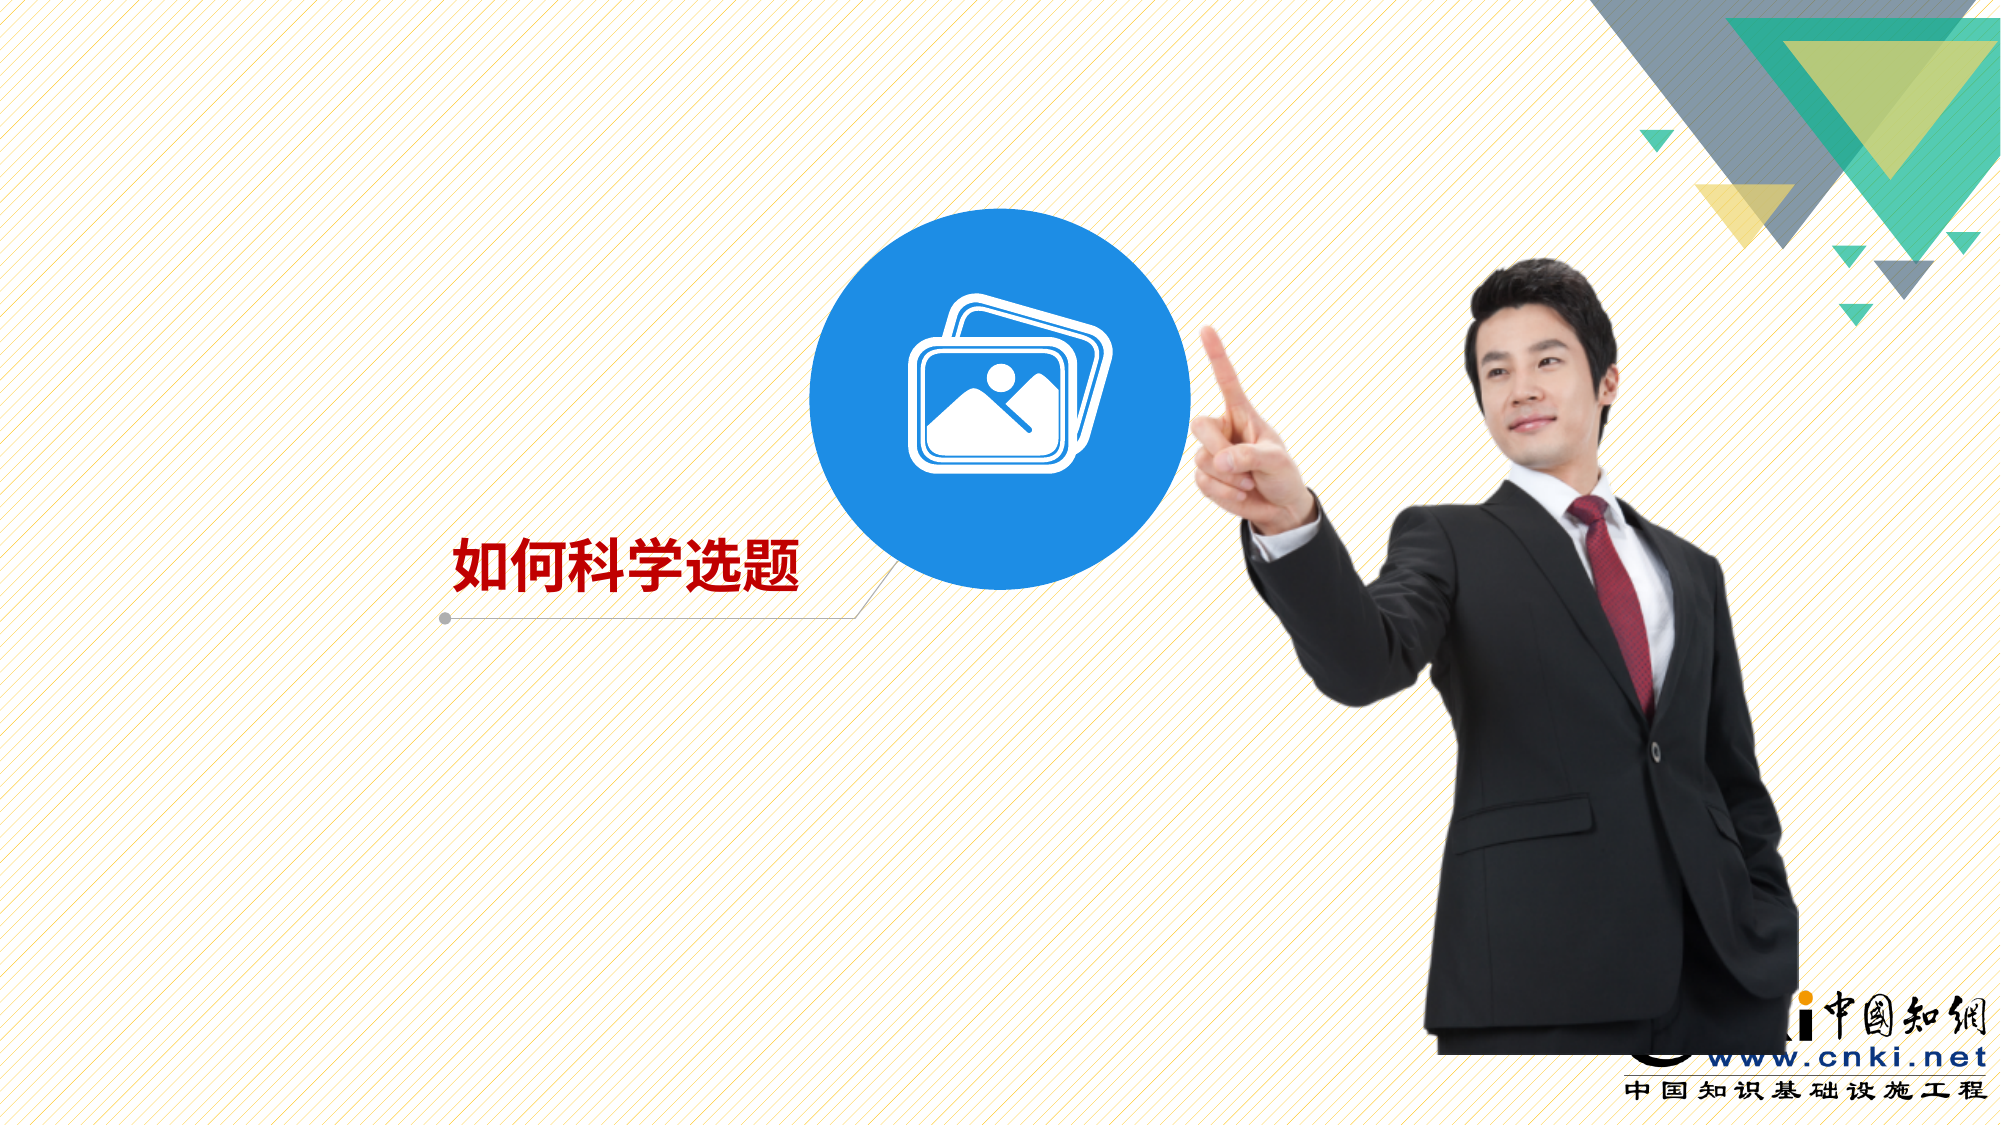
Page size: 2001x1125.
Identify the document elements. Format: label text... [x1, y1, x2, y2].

text_box [809, 208, 1190, 590]
picture [1190, 257, 2001, 1125]
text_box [908, 290, 1117, 474]
text_box 如何科学选题 [436, 521, 841, 607]
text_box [854, 561, 898, 619]
